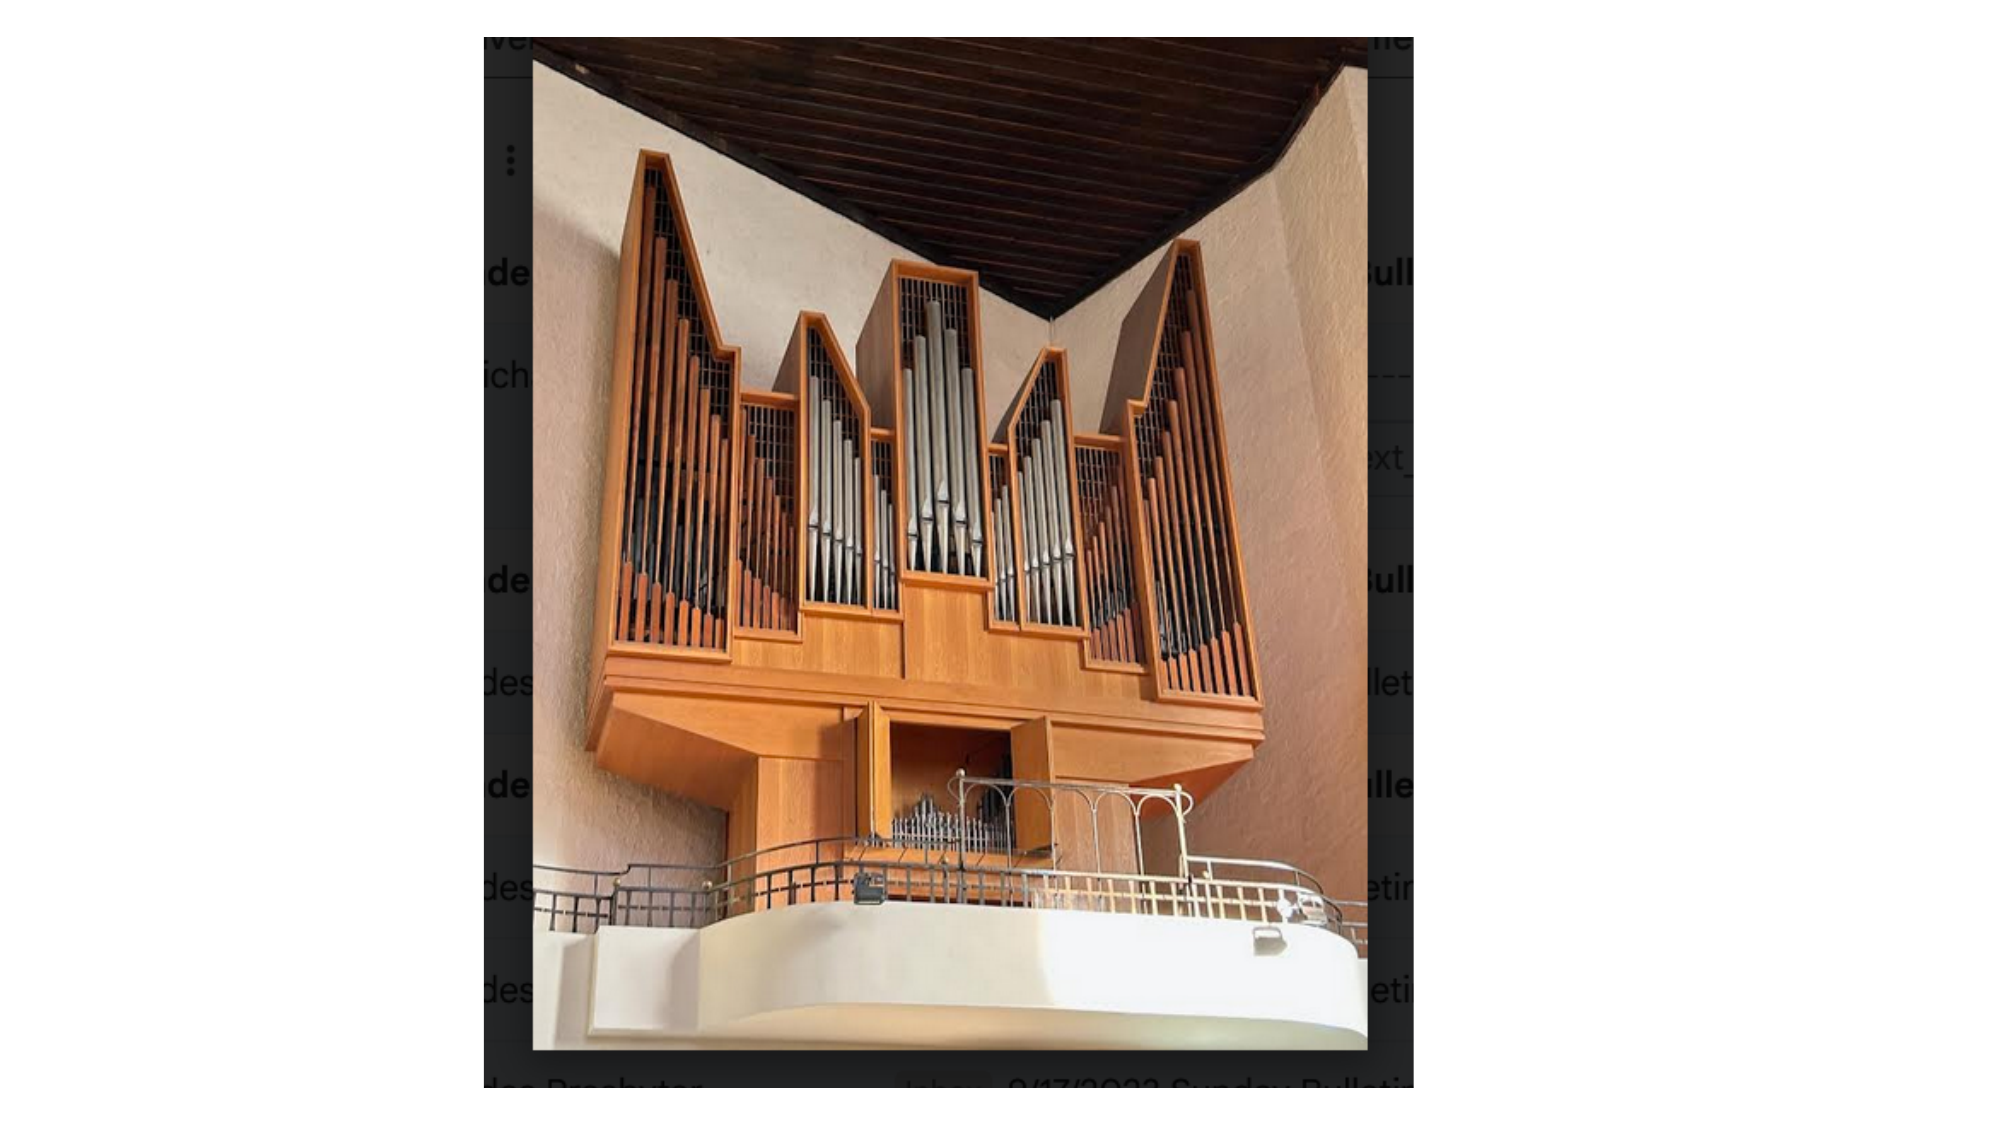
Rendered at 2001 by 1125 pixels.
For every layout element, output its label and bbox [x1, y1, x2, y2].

picture [483, 37, 1414, 1088]
